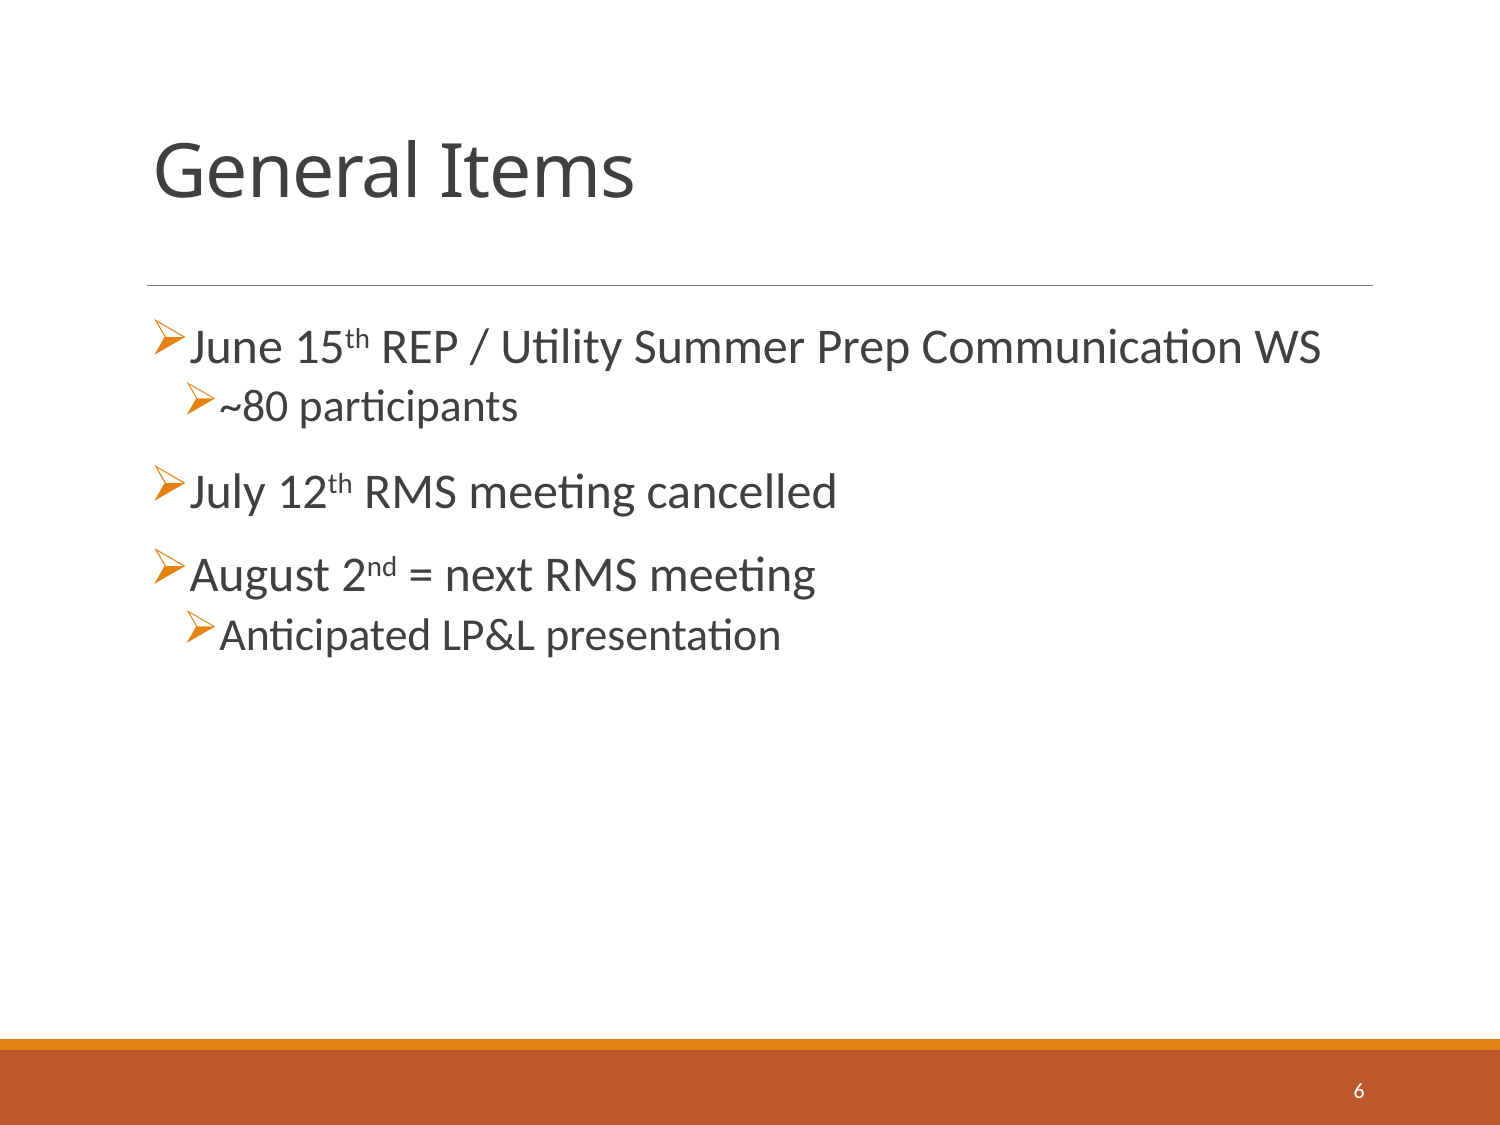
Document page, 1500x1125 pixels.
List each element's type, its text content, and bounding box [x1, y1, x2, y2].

title General Items [137, 75, 1350, 275]
list June 15th REP / Utility Summer Prep Communication WS ~80 participants July 12th RMS meeting cancelled August 2nd = next RMS meeting Anticipated LP&L presentation [150, 312, 1463, 1038]
slide_number 6 [1218, 1059, 1380, 1120]
